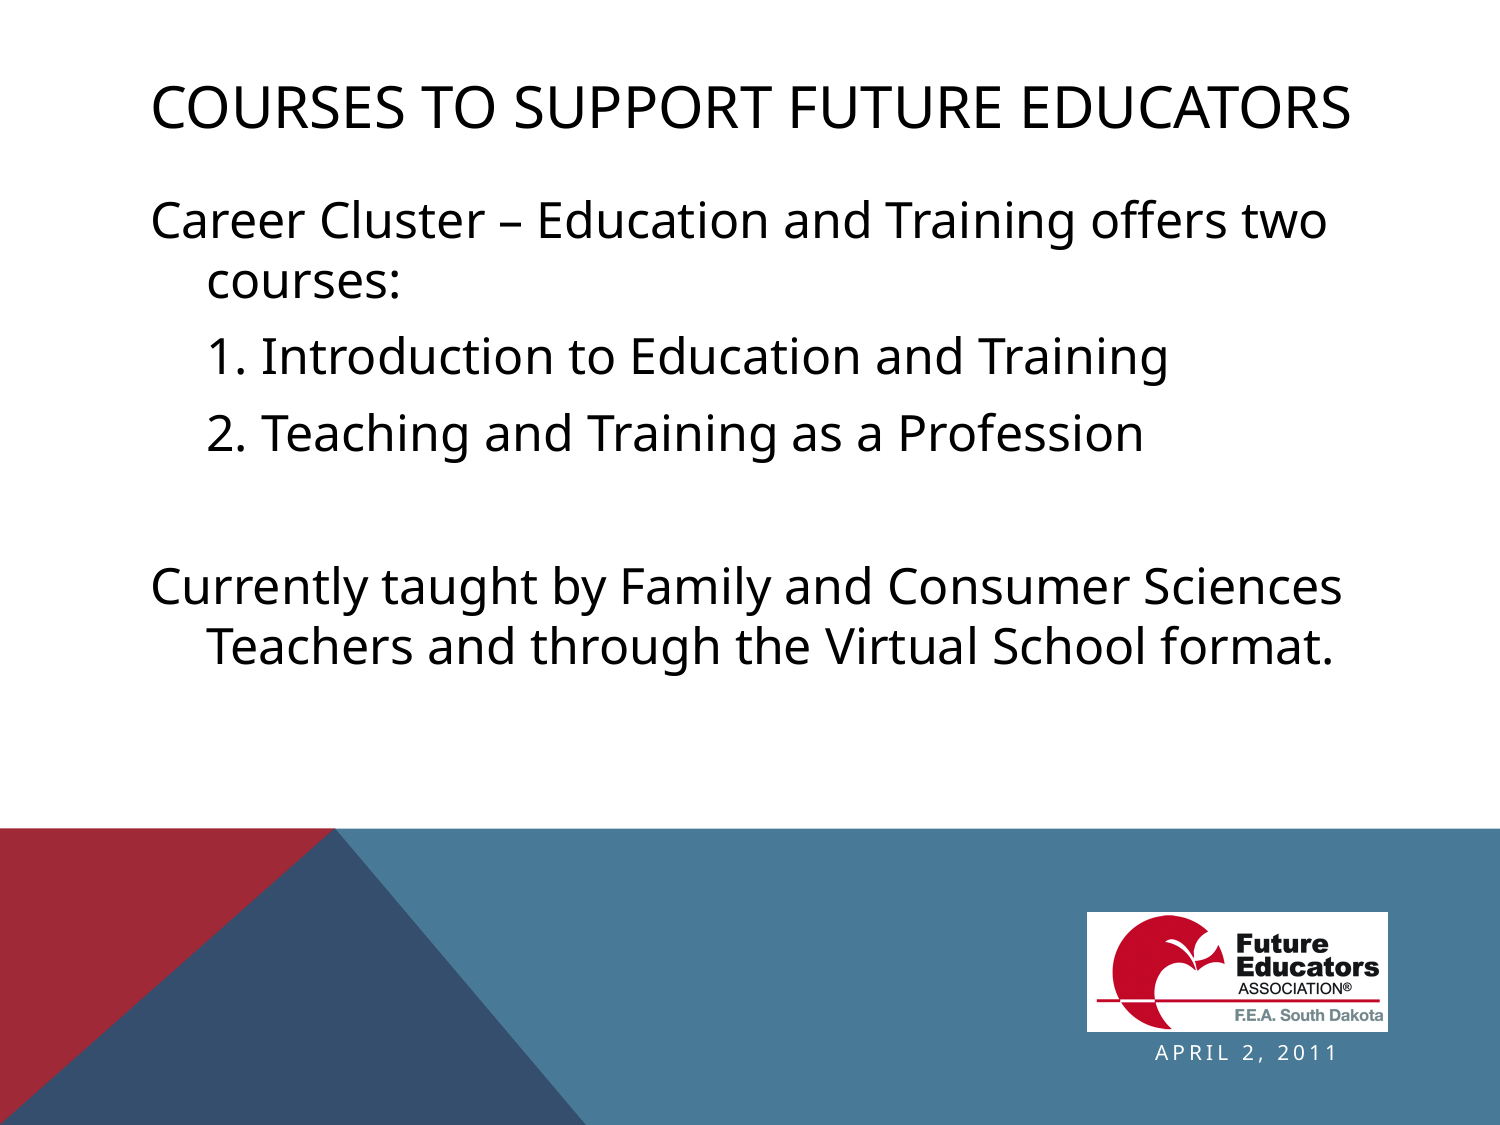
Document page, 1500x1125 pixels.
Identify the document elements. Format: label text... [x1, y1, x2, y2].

title Courses to support Future educators [135, 60, 1369, 150]
footer April 2, 2011 [577, 1031, 1352, 1076]
list Career Cluster – Education and Training offers two courses: 1. Introduction to Education and Training 2. Teaching and Training as a Profession Currently taught by Family and Consumer Sciences Teachers and through the Virtual School format. [135, 180, 1369, 768]
picture [1087, 912, 1388, 1032]
